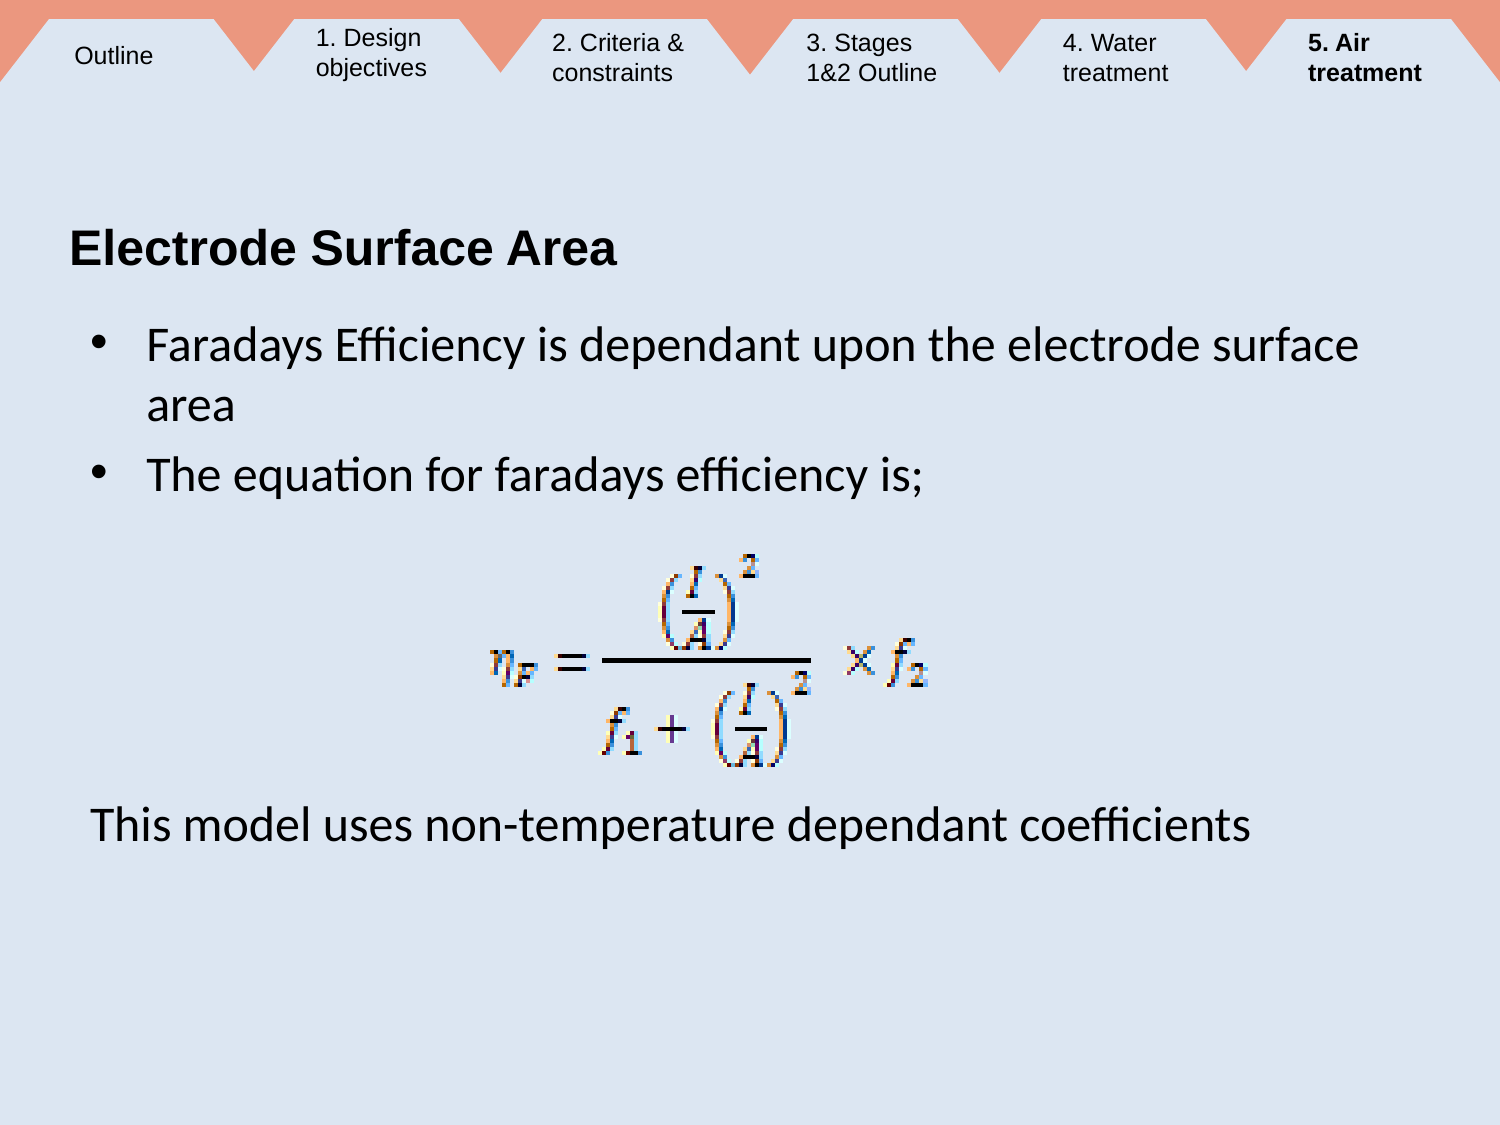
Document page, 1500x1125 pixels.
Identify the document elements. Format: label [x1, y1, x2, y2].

picture [489, 550, 928, 776]
list [0, 0, 1500, 1125]
